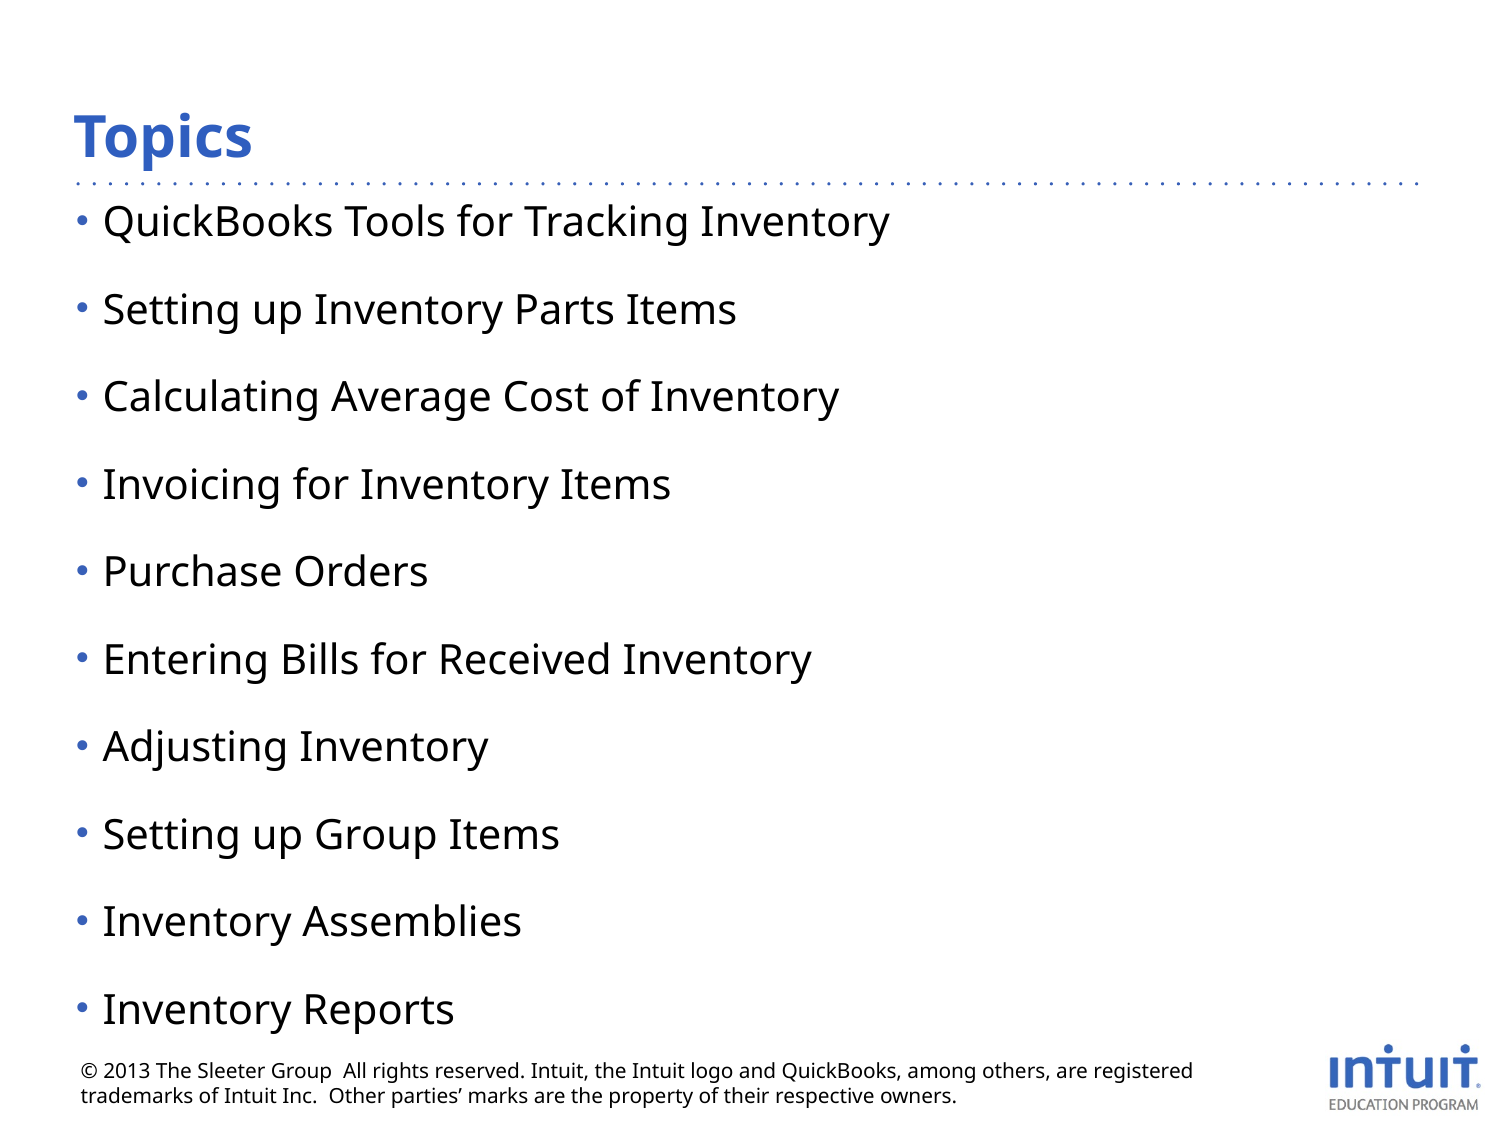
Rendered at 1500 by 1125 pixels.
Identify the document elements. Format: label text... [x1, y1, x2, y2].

title Topics [73, 62, 1424, 169]
list QuickBooks Tools for Tracking Inventory Setting up Inventory Parts Items Calculating Average Cost of Inventory Invoicing for Inventory Items Purchase Orders Entering Bills for Received Inventory Adjusting Inventory Setting up Group Items Inventory Assemblies Inventory Reports [75, 187, 1425, 1063]
picture [1325, 1039, 1485, 1116]
